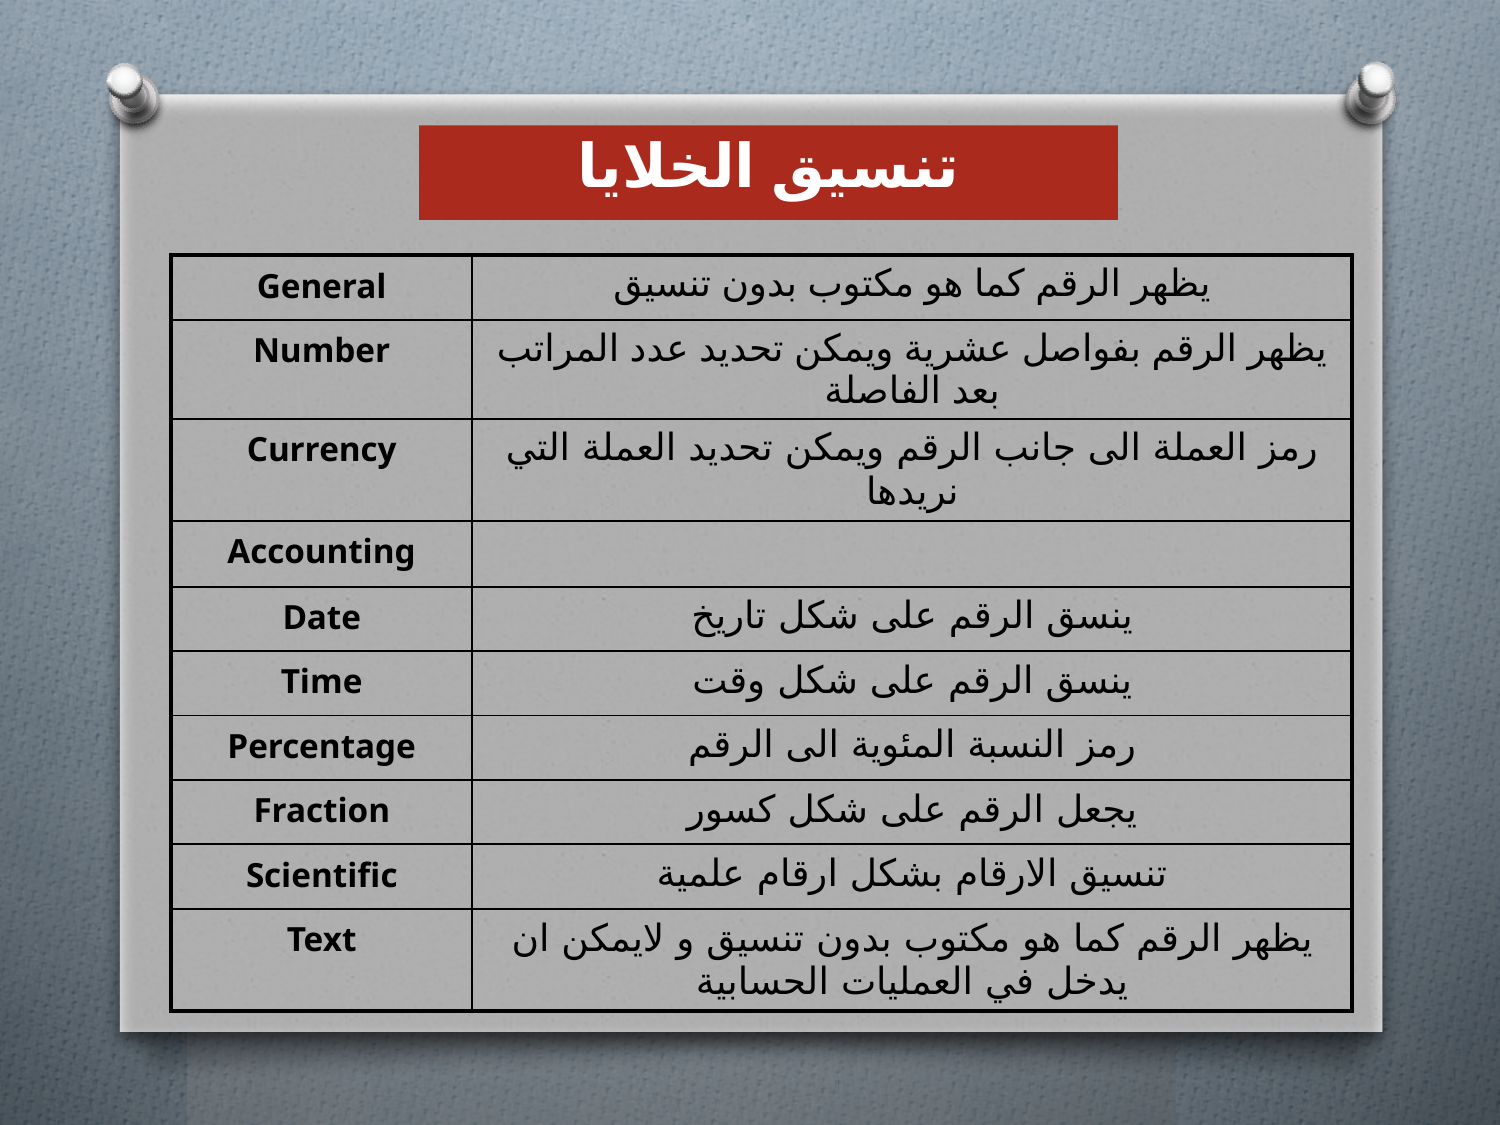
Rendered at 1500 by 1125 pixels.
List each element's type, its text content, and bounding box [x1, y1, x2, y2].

table_cell يظهر الرقم بفواصل عشرية ويمكن تحديد عدد المراتب بعد الفاصلة [473, 321, 1350, 418]
title تنسيق الخلايا [419, 125, 1118, 220]
table_header General [173, 257, 471, 319]
table_cell يظهر الرقم كما هو مكتوب بدون تنسيق و لايمكن ان يدخل في العمليات الحسابية [473, 910, 1350, 1009]
table_cell Time [173, 652, 471, 715]
table_cell Percentage [173, 716, 471, 779]
table_cell Fraction [173, 781, 471, 843]
table_cell Accounting [173, 522, 471, 586]
table_cell Currency [173, 420, 471, 520]
table_cell Date [173, 588, 471, 650]
table_cell يجعل الرقم على شكل كسور [473, 781, 1350, 843]
table_cell ينسق الرقم على شكل وقت [473, 652, 1350, 715]
table_cell Number [173, 321, 471, 418]
table_cell Text [173, 910, 471, 1009]
table_cell تنسيق الارقام بشكل ارقام علمية [473, 845, 1350, 908]
table_header يظهر الرقم كما هو مكتوب بدون تنسيق [473, 257, 1350, 319]
table_cell رمز العملة الى جانب الرقم ويمكن تحديد العملة التي نريدها [473, 420, 1350, 520]
picture [75, 29, 198, 153]
table_cell Scientific [173, 845, 471, 908]
table_cell ينسق الرقم على شكل تاريخ [473, 588, 1350, 650]
table_cell رمز النسبة المئوية الى الرقم [473, 716, 1350, 779]
picture [1317, 35, 1439, 156]
table_cell [473, 522, 1350, 586]
